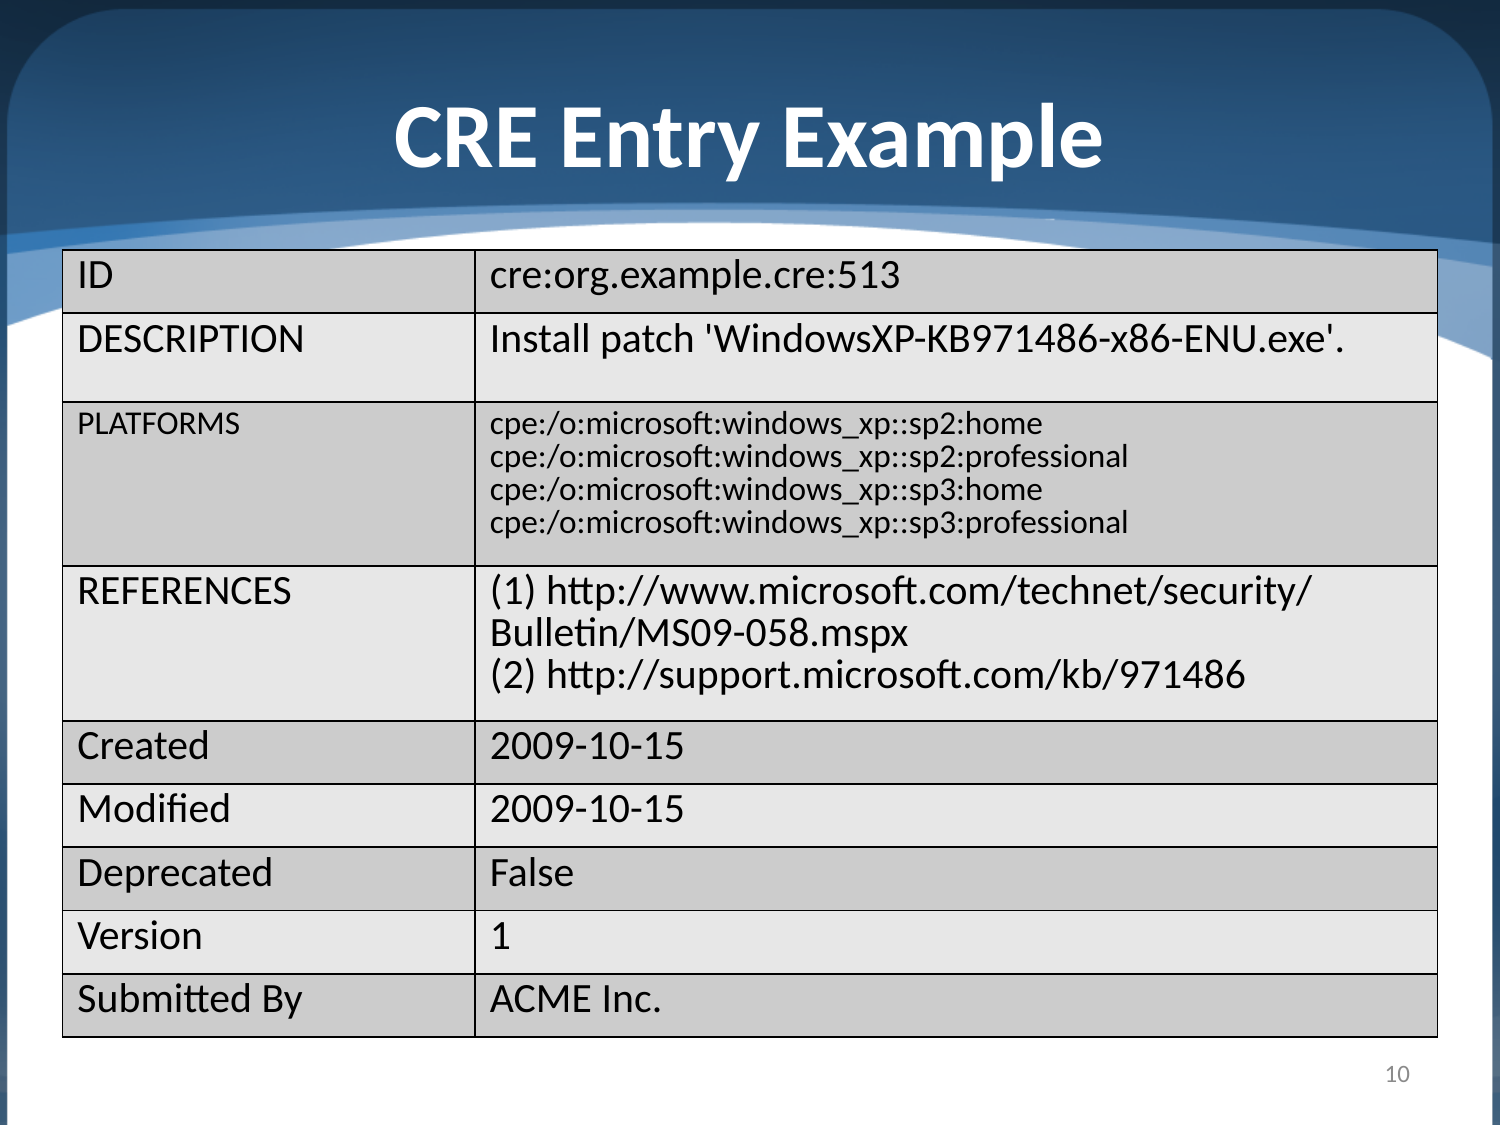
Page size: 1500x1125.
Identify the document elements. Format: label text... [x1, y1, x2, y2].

table_cell Modified [63, 785, 474, 846]
picture [0, 0, 1500, 1125]
table_cell Install patch 'WindowsXP-KB971486-x86-ENU.exe'. [476, 314, 1437, 401]
table_cell PLATFORMS [63, 403, 474, 565]
table_cell Submitted By [63, 975, 474, 1036]
table_header cre:org.example.cre:513 [476, 251, 1437, 312]
table_header ID [63, 251, 474, 312]
table_cell DESCRIPTION [63, 314, 474, 401]
table_cell ACME Inc. [476, 975, 1437, 1036]
title CRE Entry Example [75, 37, 1425, 225]
slide_number 10 [1074, 1042, 1425, 1103]
table_cell Deprecated [63, 848, 474, 910]
table_cell 2009-10-15 [476, 785, 1437, 846]
table_cell cpe:/o:microsoft:windows_xp::sp2:home cpe:/o:microsoft:windows_xp::sp2:professional cpe:/o:microsoft:windows_xp::sp3:home cpe:/o:microsoft:windows_xp::sp3:professional [476, 403, 1437, 565]
table_cell Version [63, 911, 474, 973]
table_cell 2009-10-15 [476, 722, 1437, 783]
table_cell False [476, 848, 1437, 910]
table_cell 1 [476, 911, 1437, 973]
table_cell Created [63, 722, 474, 783]
table_cell (1) http://www.microsoft.com/technet/security/ Bulletin/MS09-058.mspx (2) http://support.microsoft.com/kb/971486 [476, 567, 1437, 720]
table_cell REFERENCES [63, 567, 474, 720]
